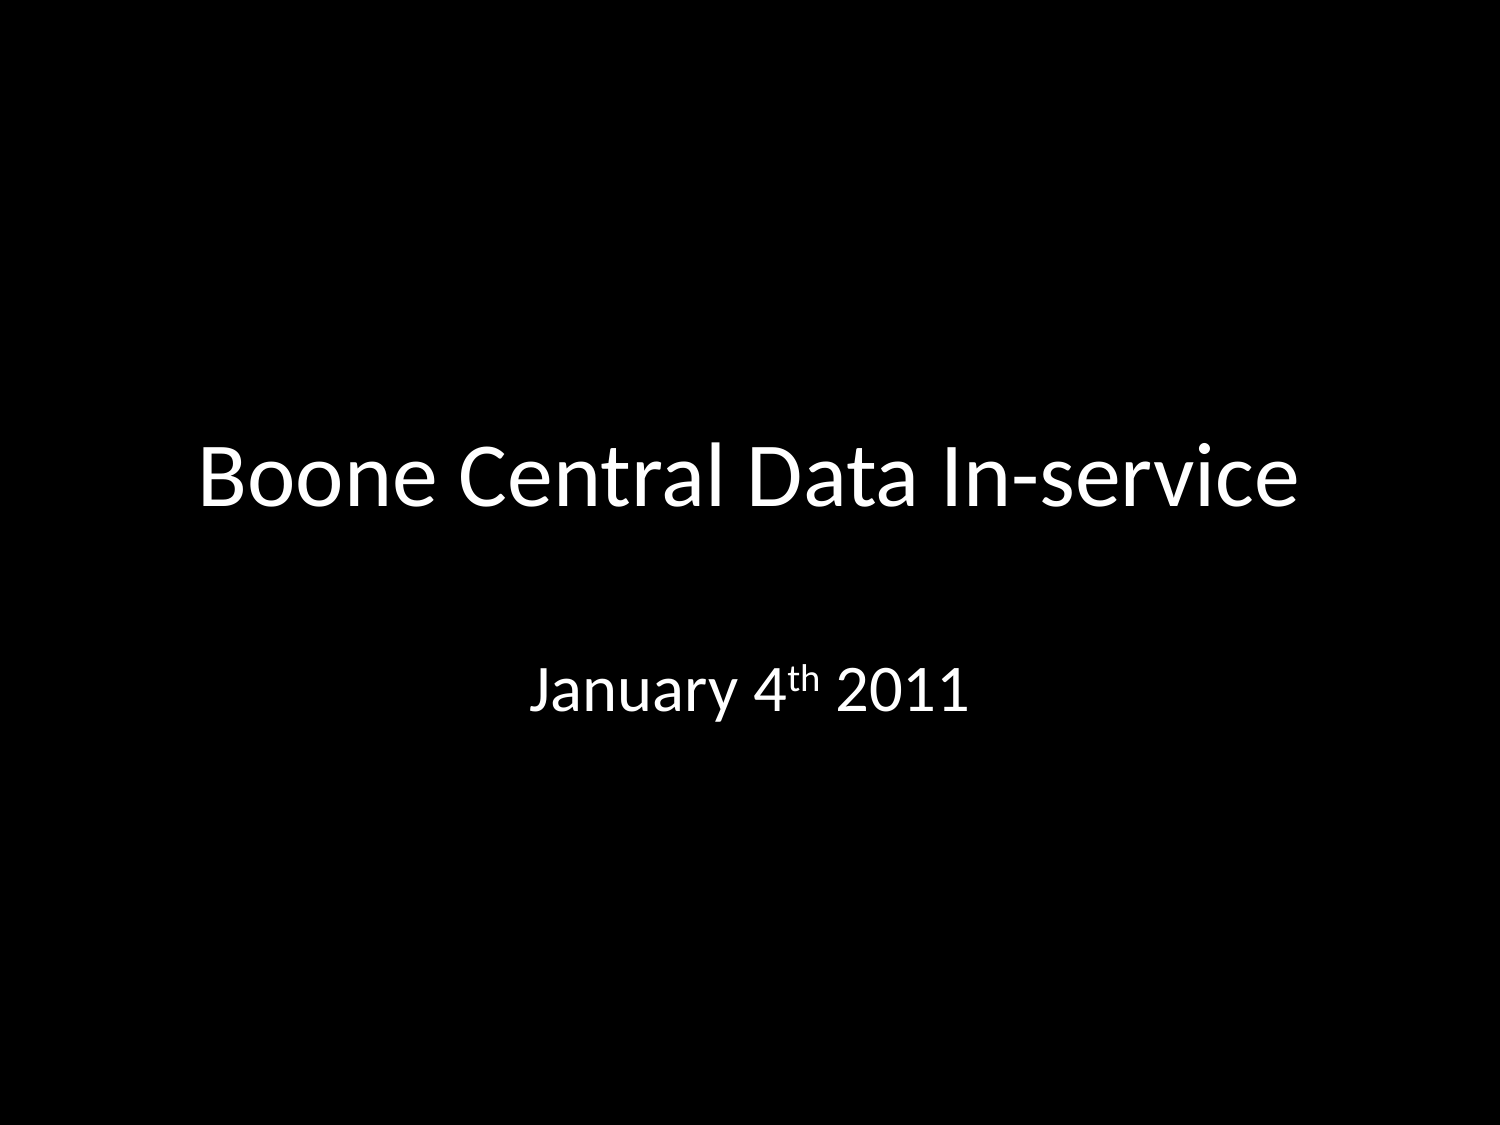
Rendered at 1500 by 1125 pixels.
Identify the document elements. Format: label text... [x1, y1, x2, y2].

subtitle January 4th 2011 [225, 637, 1275, 925]
title Boone Central Data In-service [112, 349, 1388, 591]
